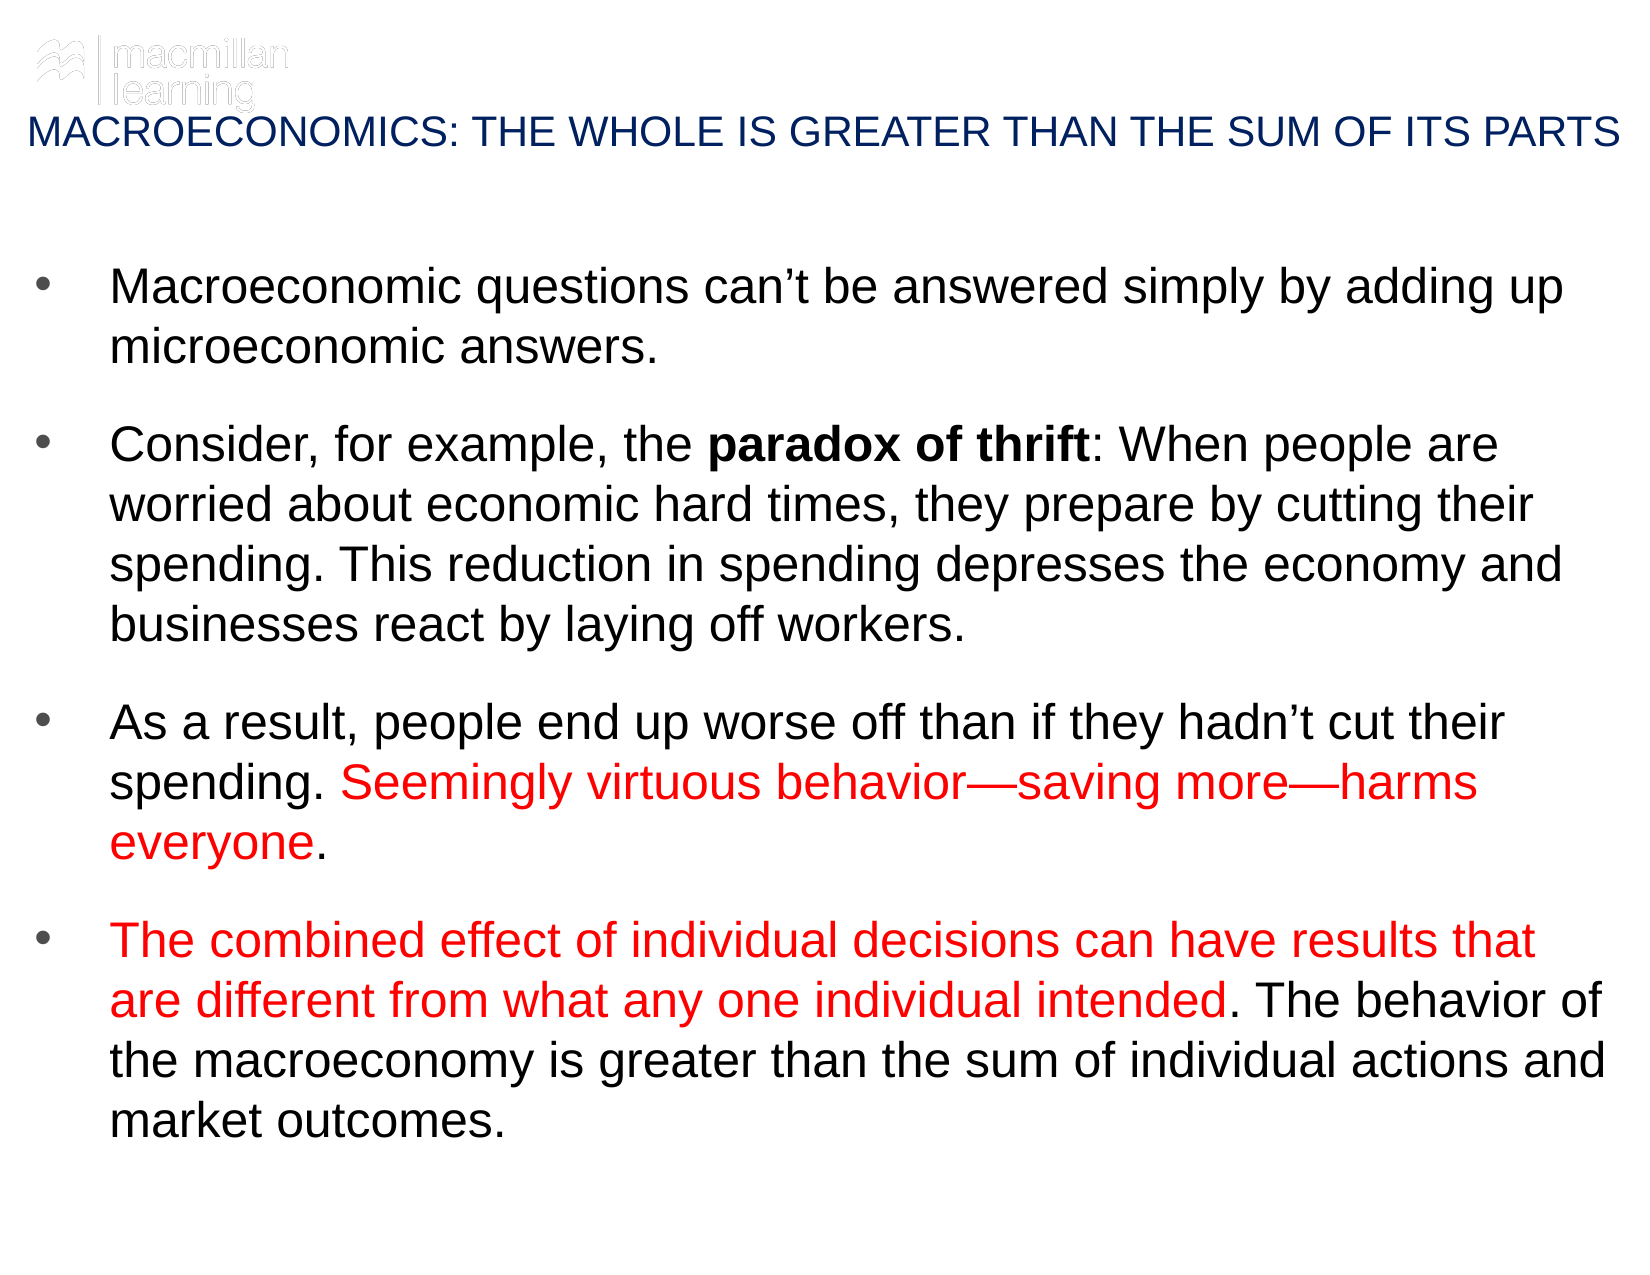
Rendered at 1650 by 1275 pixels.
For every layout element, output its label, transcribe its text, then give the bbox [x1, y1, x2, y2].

title MACROECONOMICS: THE WHOLE IS GREATER THAN THE SUM OF ITS PARTS [0, 62, 1650, 197]
picture [37, 35, 288, 62]
list Macroeconomic questions can’t be answered simply by adding up microeconomic answers. Consider, for example, the paradox of thrift: When people are worried about economic hard times, they prepare by cutting their spending. This reduction in spending depresses the economy and businesses react by laying off workers. As a result, people end up worse off than if they hadn’t cut their spending. Seemingly virtuous behavior—saving more—harms everyone. The combined effect of individual decisions can have results that are different from what any one individual intended. The behavior of the macroeconomy is greater than the sum of individual actions and market outcomes. [19, 238, 1628, 1199]
